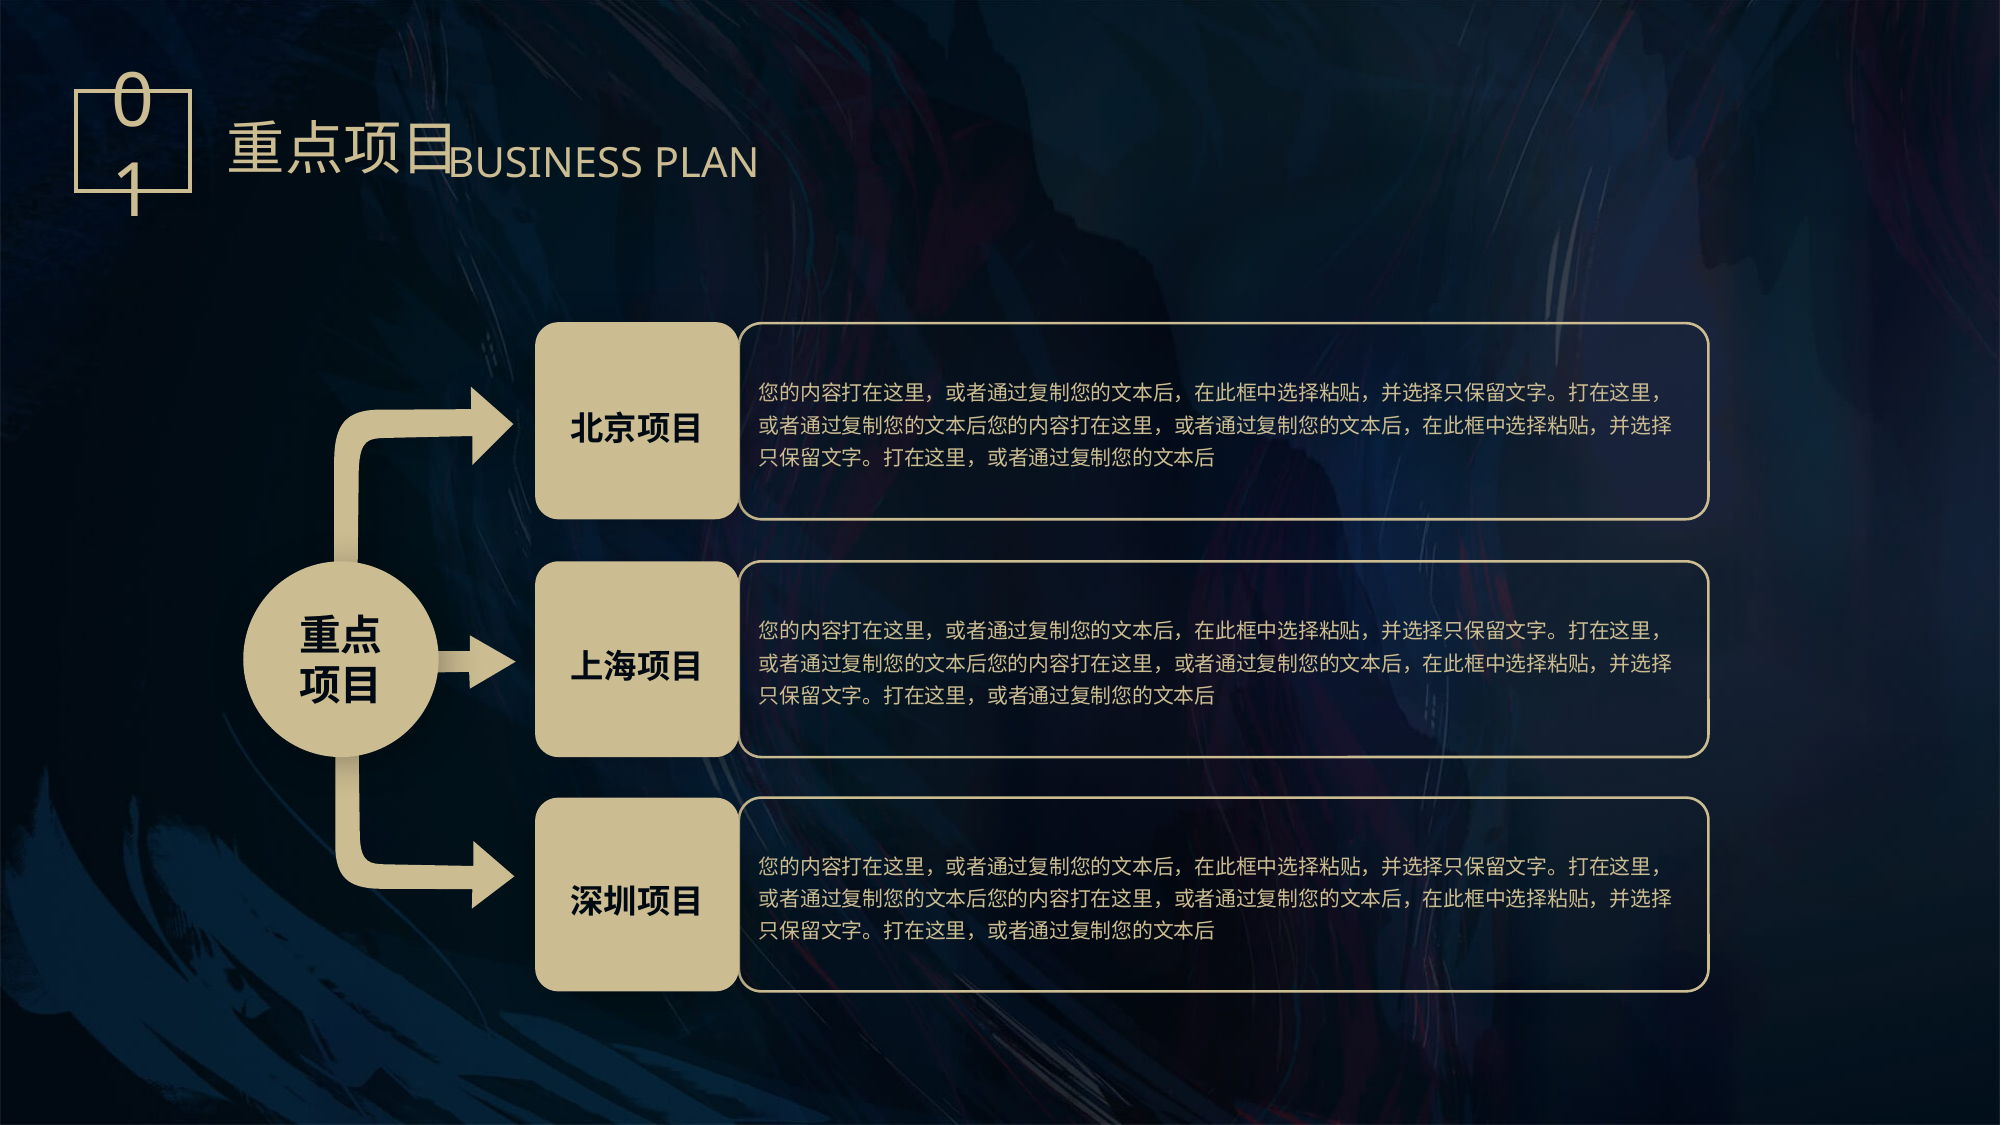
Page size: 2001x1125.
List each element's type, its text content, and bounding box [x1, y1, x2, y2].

text_box 深圳项目 [535, 797, 739, 992]
text_box 上海项目 [535, 561, 739, 758]
picture [0, 0, 2000, 1125]
text_box 北京项目 [535, 322, 739, 520]
text_box [334, 386, 514, 545]
text_box [469, 635, 516, 689]
text_box 您的内容打在这里，或者通过复制您的文本后，在此框中选择粘贴，并选择只保留文字。打在这里，或者通过复制您的文本后您的内容打在这里，或者通过复制您的文本后，在此框中选择粘贴，并选择只保留文字。打在这里，或者通过复制您的文本后 [755, 561, 1709, 758]
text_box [75, 90, 748, 195]
text_box 您的内容打在这里，或者通过复制您的文本后，在此框中选择粘贴，并选择只保留文字。打在这里，或者通过复制您的文本后您的内容打在这里，或者通过复制您的文本后，在此框中选择粘贴，并选择只保留文字。打在这里，或者通过复制您的文本后 [755, 797, 1709, 992]
text_box 重点项目 [243, 561, 439, 758]
text_box 您的内容打在这里，或者通过复制您的文本后，在此框中选择粘贴，并选择只保留文字。打在这里，或者通过复制您的文本后您的内容打在这里，或者通过复制您的文本后，在此框中选择粘贴，并选择只保留文字。打在这里，或者通过复制您的文本后 [756, 323, 1709, 520]
text_box [335, 787, 515, 909]
